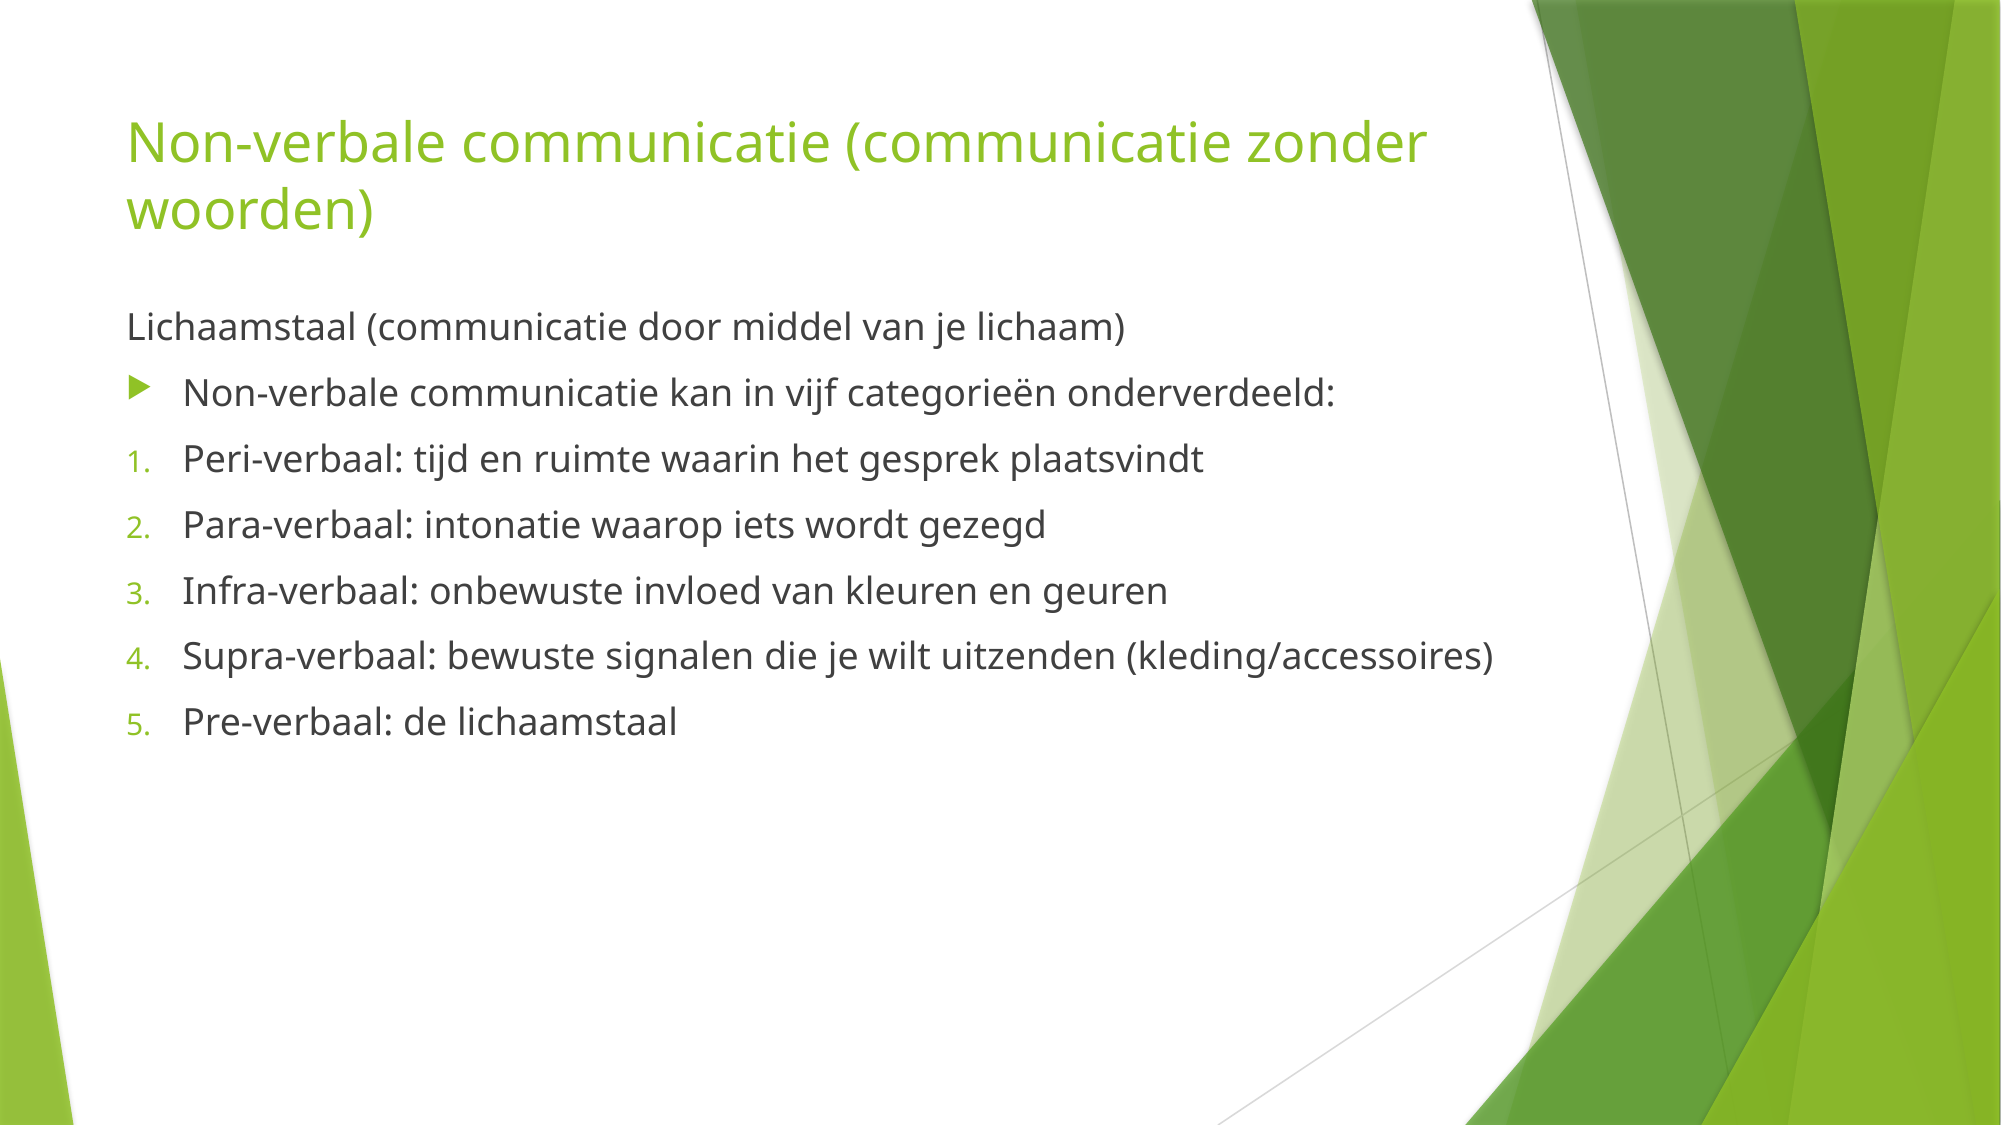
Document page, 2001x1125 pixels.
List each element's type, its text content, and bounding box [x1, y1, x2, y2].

list Lichaamstaal (communicatie door middel van je lichaam) Non-verbale communicatie kan in vijf categorieën onderverdeeld: Peri-verbaal: tijd en ruimte waarin het gesprek plaatsvindt Para-verbaal: intonatie waarop iets wordt gezegd Infra-verbaal: onbewuste invloed van kleuren en geuren Supra-verbaal: bewuste signalen die je wilt uitzenden (kleding/accessoires) Pre-verbaal: de lichaamstaal [111, 295, 1522, 991]
title Non-verbale communicatie (communicatie zonder woorden) [111, 99, 1522, 295]
